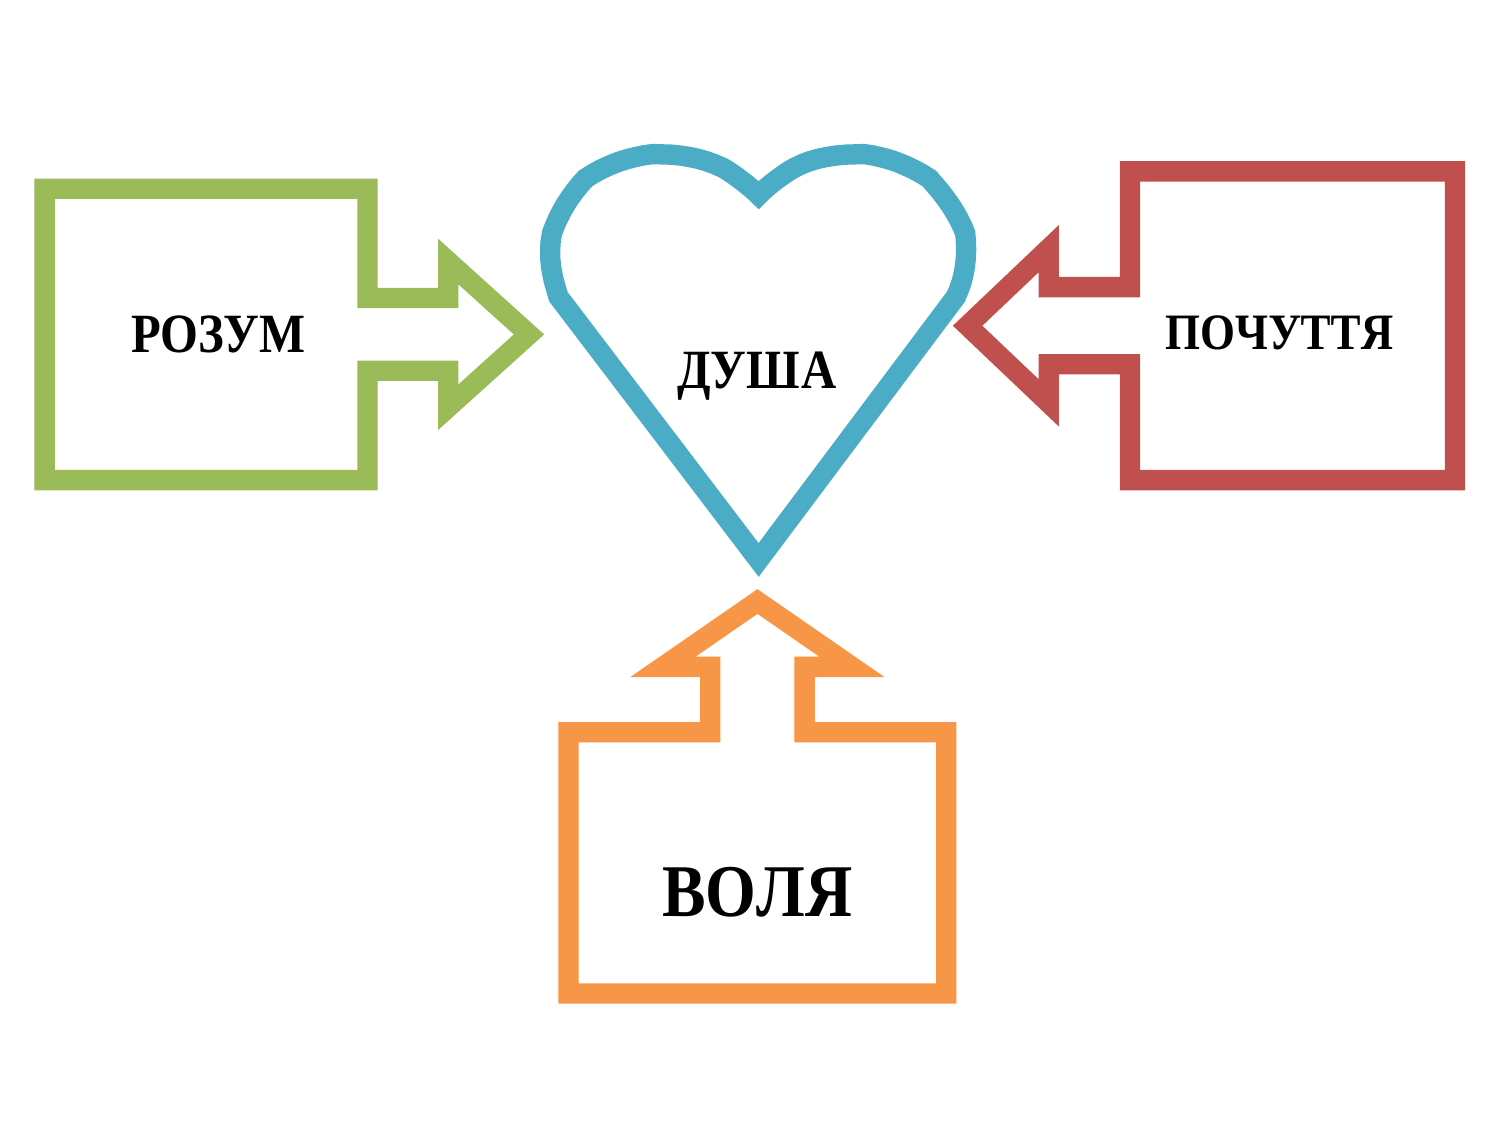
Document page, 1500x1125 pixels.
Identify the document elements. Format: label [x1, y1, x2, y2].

picture [17, 54, 1481, 1024]
